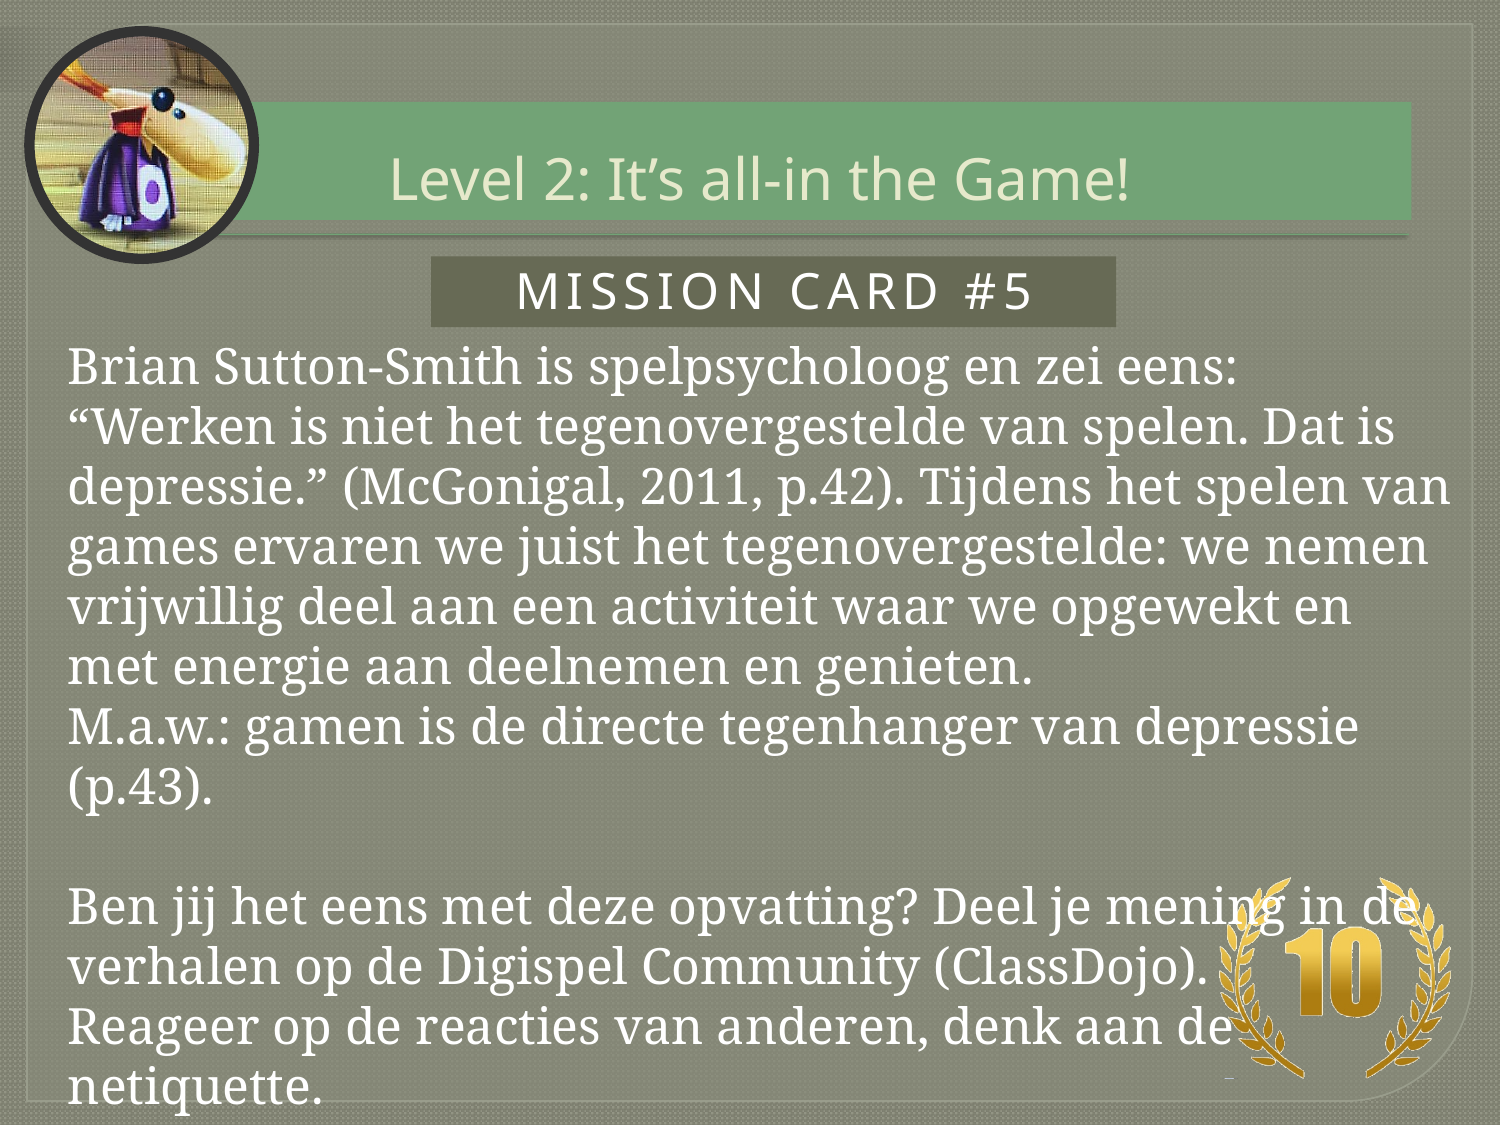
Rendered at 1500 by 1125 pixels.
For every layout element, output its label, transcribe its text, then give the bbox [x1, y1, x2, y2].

title Level 2: It’s all-in the Game! [260, 101, 1412, 220]
text_box Brian Sutton-Smith is spelpsycholoog en zei eens: “Werken is niet het tegenovergestelde van spelen. Dat is depressie.” (McGonigal, 2011, p.42). Tijdens het spelen van games ervaren we juist het tegenovergestelde: we nemen vrijwillig deel aan een activiteit waar we opgewekt en met energie aan deelnemen en genieten. M.a.w.: gamen is de directe tegenhanger van depressie (p.43). Ben jij het eens met deze opvatting? Deel je mening in de verhalen op de Digispel Community (ClassDojo). Reageer op de reacties van anderen, denk aan de netiquette. Neem je reactie(s) ook op in je portfolio. [53, 327, 1471, 1125]
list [29, 31, 255, 260]
text_box Mission card #5 [431, 256, 1117, 327]
picture [1216, 869, 1453, 1079]
